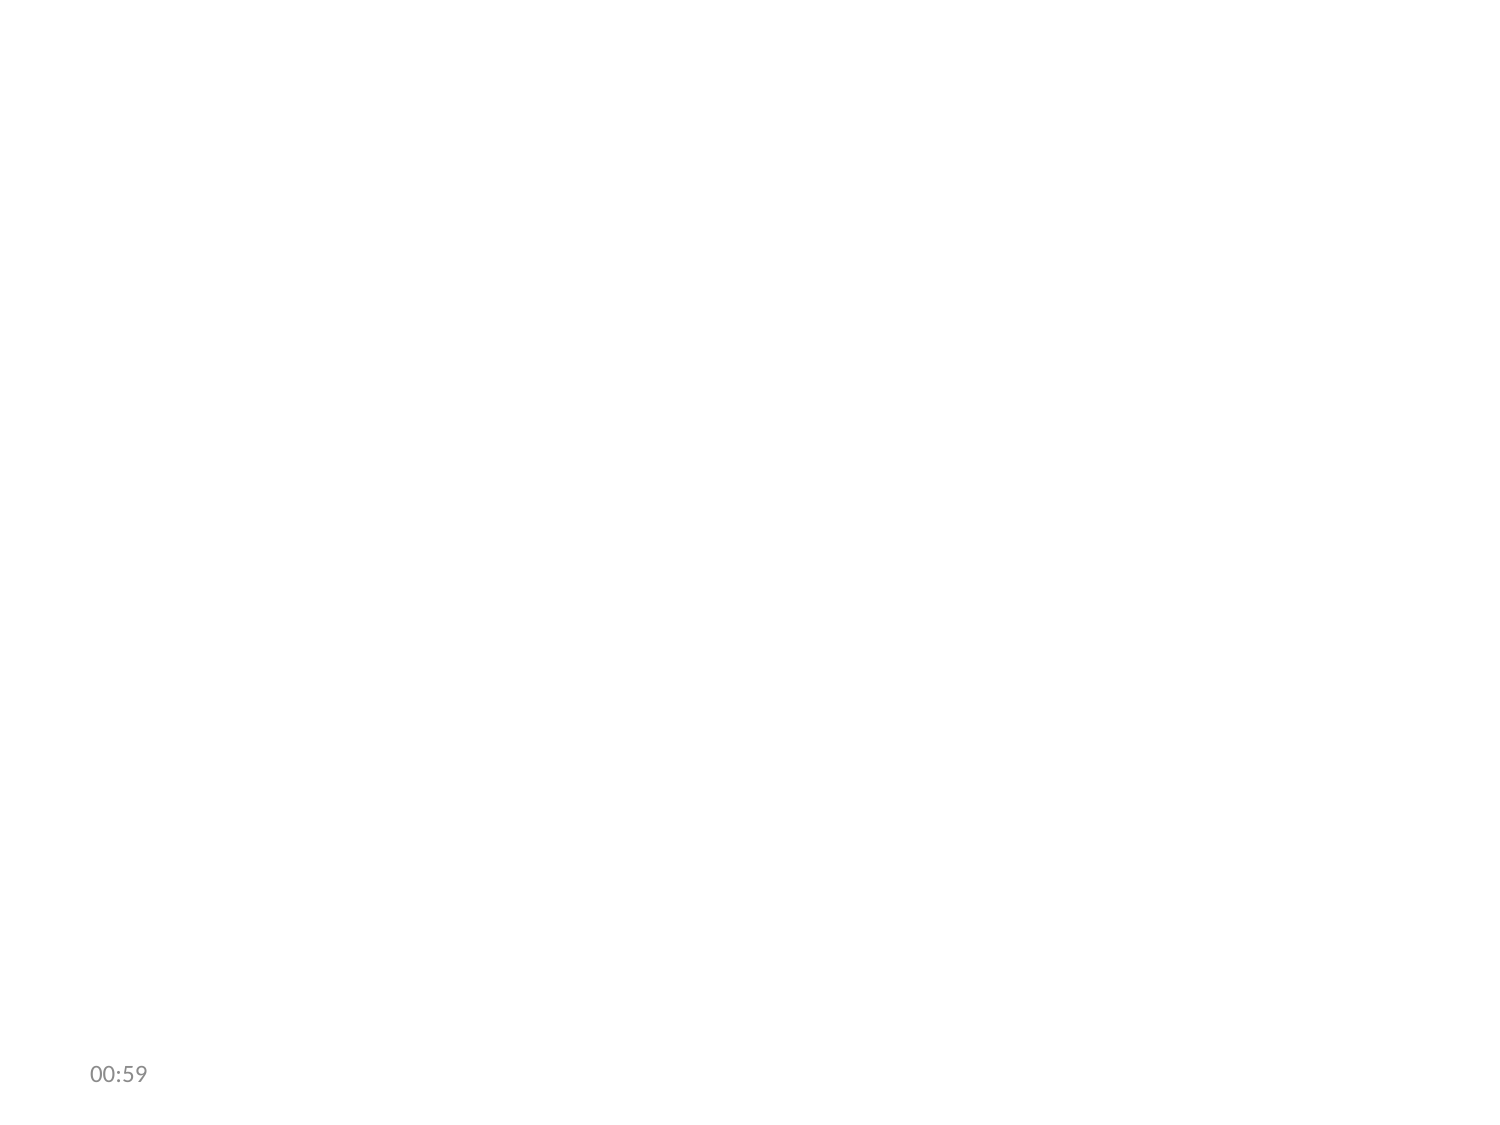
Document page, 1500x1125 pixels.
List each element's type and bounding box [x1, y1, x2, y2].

slide_number [75, 1042, 425, 1103]
